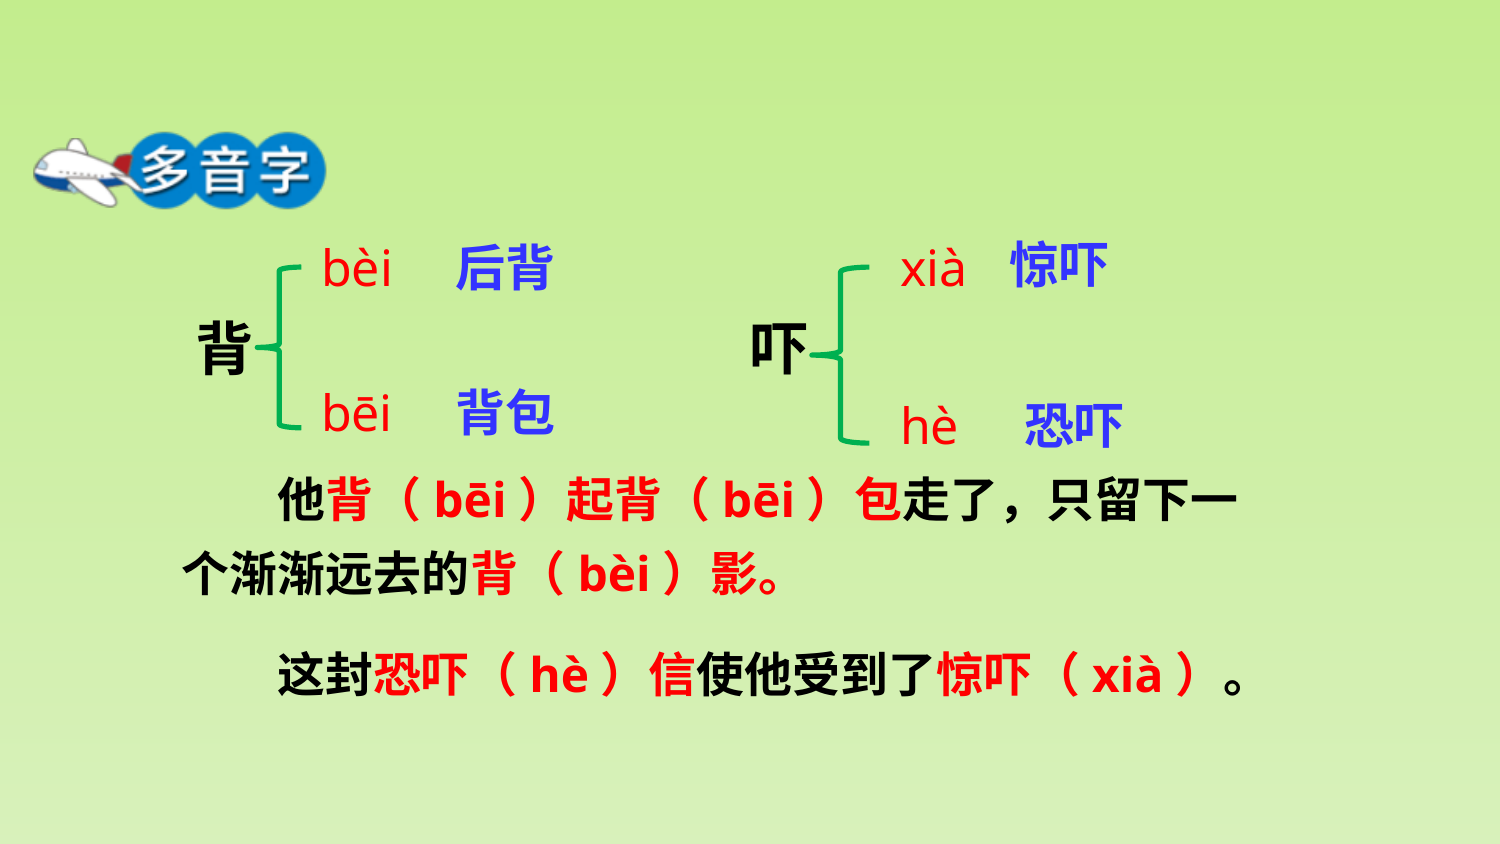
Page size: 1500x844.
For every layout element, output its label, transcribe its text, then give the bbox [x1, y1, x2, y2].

text_box 这封恐吓（hè）信使他受到了惊吓（xià）。 [167, 619, 1261, 709]
text_box hè [885, 387, 1009, 444]
text_box 后背 [440, 229, 585, 304]
picture [4, 104, 353, 237]
text_box 背包 [440, 373, 692, 444]
text_box [278, 266, 302, 304]
text_box xià [885, 229, 1010, 304]
text_box 恐吓 [1009, 387, 1203, 444]
text_box 他背（bēi）起背（bēi）包走了，只留下一个渐渐远去的背（bèi）影。 [167, 444, 1288, 609]
text_box bèi [306, 229, 440, 304]
text_box 惊吓 [994, 226, 1188, 301]
text_box [278, 390, 302, 429]
text_box bēi [306, 373, 440, 444]
text_box [811, 266, 870, 444]
text_box 吓 [735, 304, 839, 390]
text_box 背 [180, 304, 302, 390]
